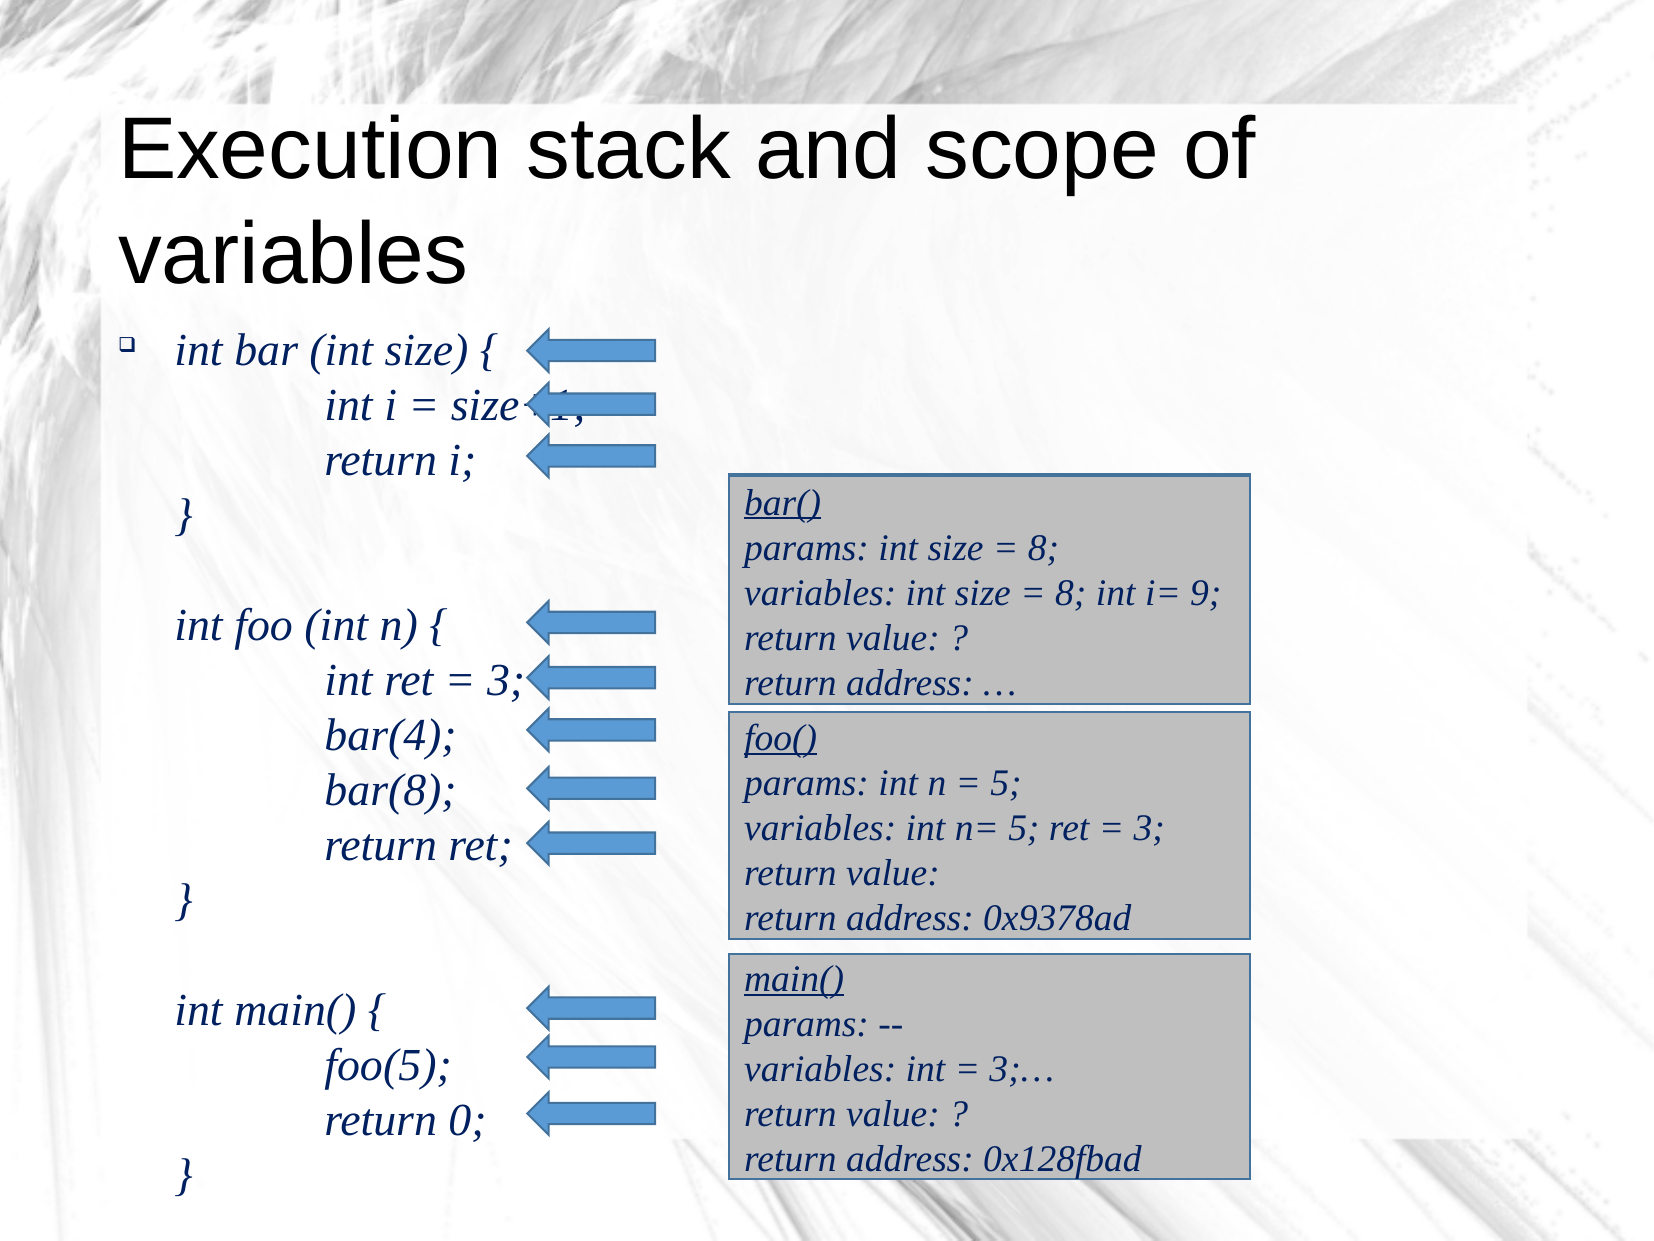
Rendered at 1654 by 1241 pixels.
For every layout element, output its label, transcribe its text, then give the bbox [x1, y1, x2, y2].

text_box Execution stack and scope of variables [118, 93, 1535, 299]
text_box [525, 819, 657, 868]
text_box [525, 984, 657, 1032]
list int bar (int size) { int i = size+1; return i; } int foo (int n) { int ret = 3; bar(4); bar(8); return ret; } int main() { foo(5); return 0; } [118, 319, 1571, 1180]
text_box [525, 706, 657, 754]
text_box [525, 598, 657, 647]
text_box bar() params: int size = 8; variables: int size = 8; int i= 9; return value: ? return address: … [728, 475, 1251, 705]
text_box [525, 653, 657, 702]
text_box [525, 326, 657, 375]
text_box [525, 1033, 657, 1081]
text_box [525, 1089, 657, 1138]
text_box [525, 764, 657, 813]
text_box main() params: -- variables: int = 3;… return value: ? return address: 0x128fbad [728, 953, 1251, 1180]
text_box foo() params: int n = 5; variables: int n= 5; ret = 3; return value: return address: 0x9378ad [728, 711, 1251, 940]
text_box [525, 432, 657, 480]
picture [0, 0, 1654, 1241]
text_box [525, 380, 657, 428]
